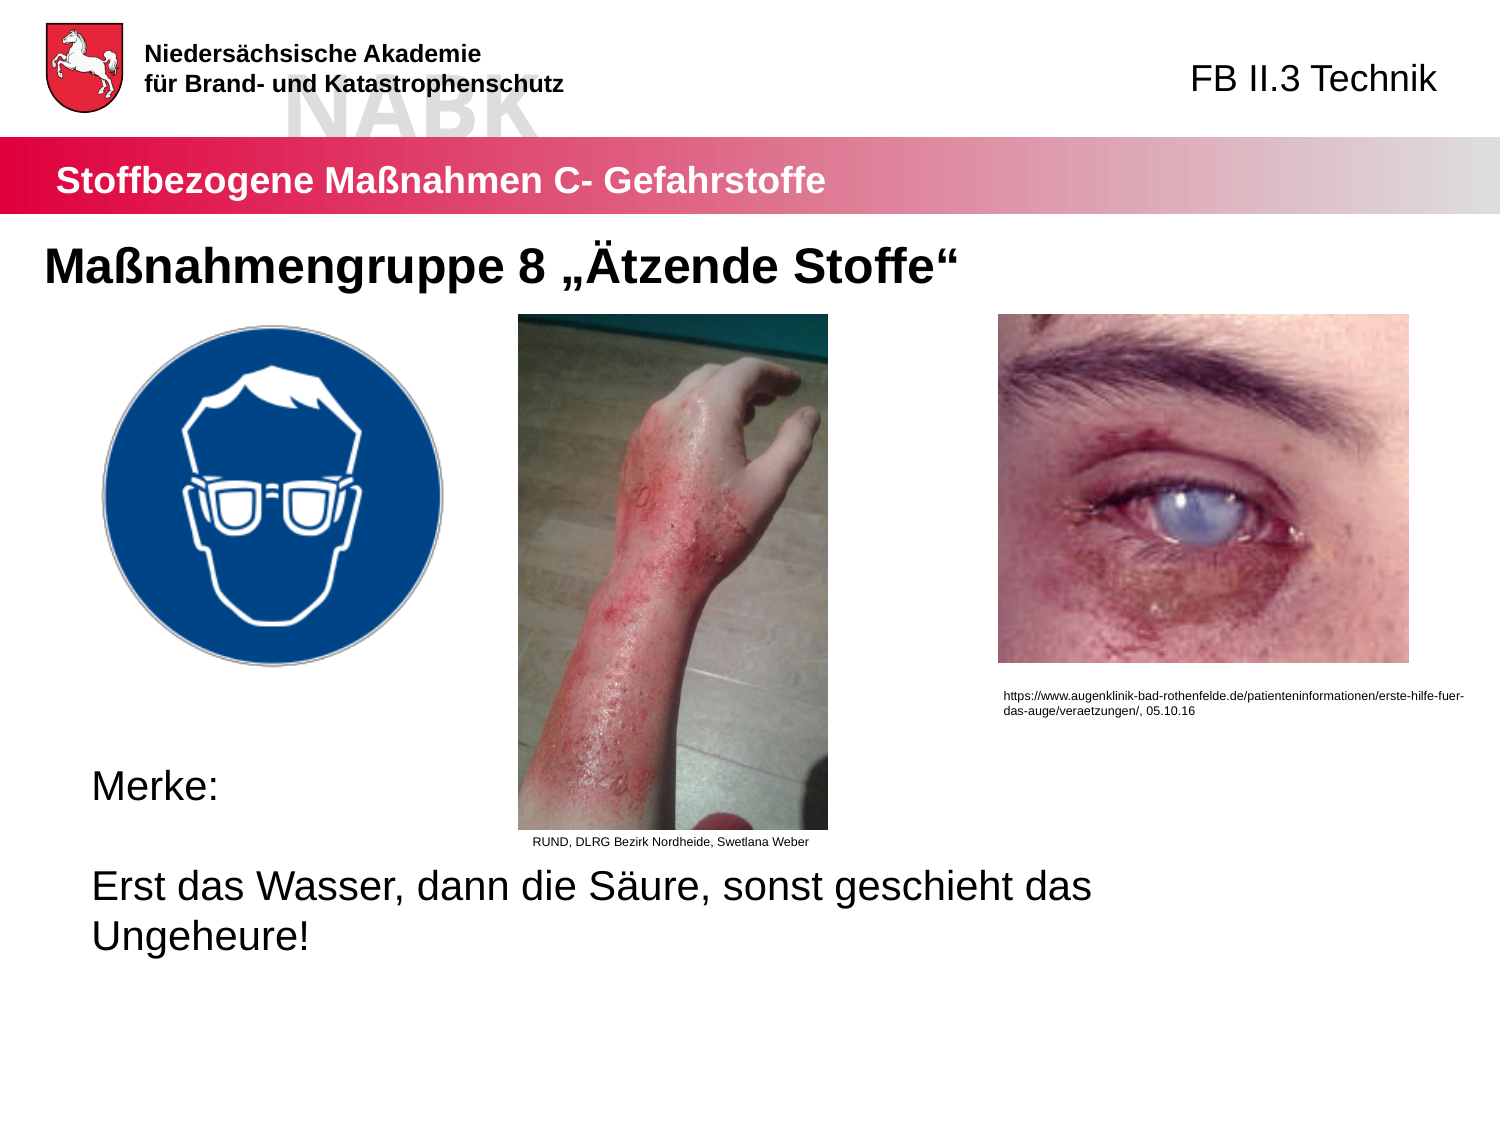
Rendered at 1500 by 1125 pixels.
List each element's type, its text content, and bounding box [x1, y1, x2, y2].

picture [45, 22, 124, 114]
text_box Maßnahmengruppe 8 „Ätzende Stoffe“ [29, 225, 1078, 301]
text_box RUND, DLRG Bezirk Nordheide, Swetlana Weber [517, 826, 1024, 857]
text_box https://www.augenklinik-bad-rothenfelde.de/patienteninformationen/erste-hilfe-fuer-das-auge/veraetzungen/, 05.10.16 [988, 680, 1495, 726]
picture [100, 324, 445, 669]
picture [518, 314, 828, 830]
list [997, 314, 1409, 663]
text_box Merke: Erst das Wasser, dann die Säure, sonst geschieht das Ungeheure! [76, 751, 1270, 967]
